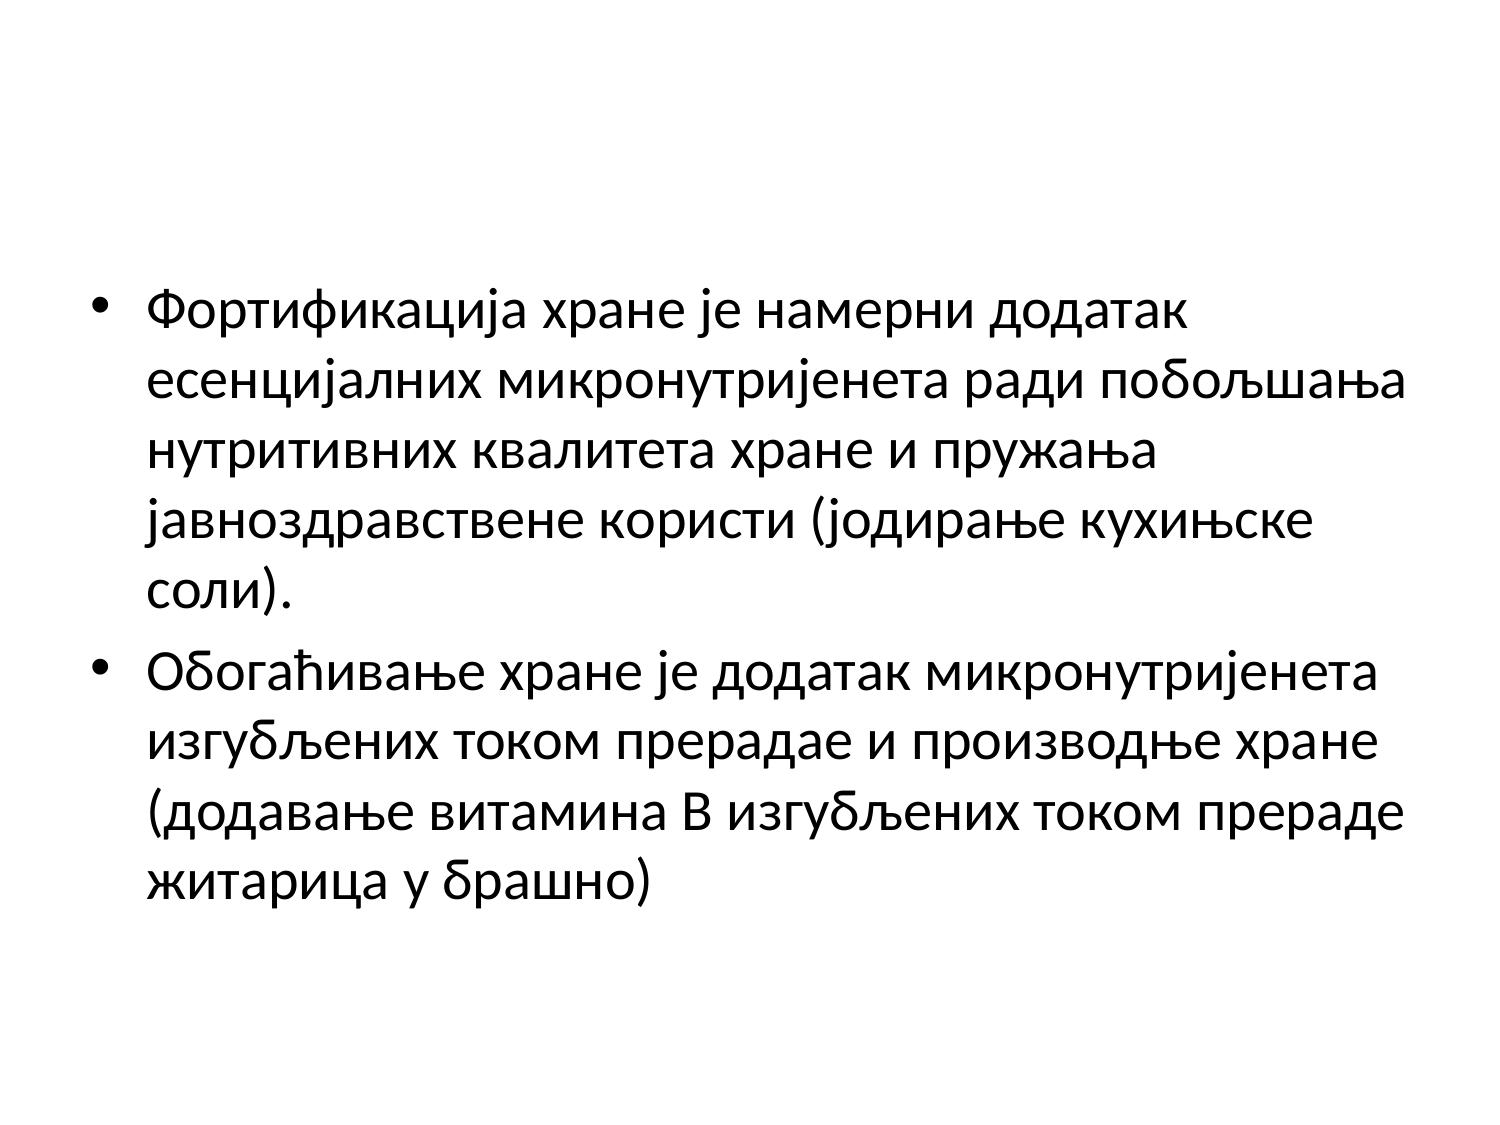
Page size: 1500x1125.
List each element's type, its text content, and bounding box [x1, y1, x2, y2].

list Фортификација хране је намерни додатак есенцијалних микронутријенета ради побољшања нутритивних квалитета хране и пружања јавноздравствене користи (јодирање кухињске соли). Обогаћивање хране је додатак микронутријенета изгубљених током прерадае и производње хране (додавање витамина В изгубљених током прераде житарица у брашно) [74, 262, 1426, 1006]
